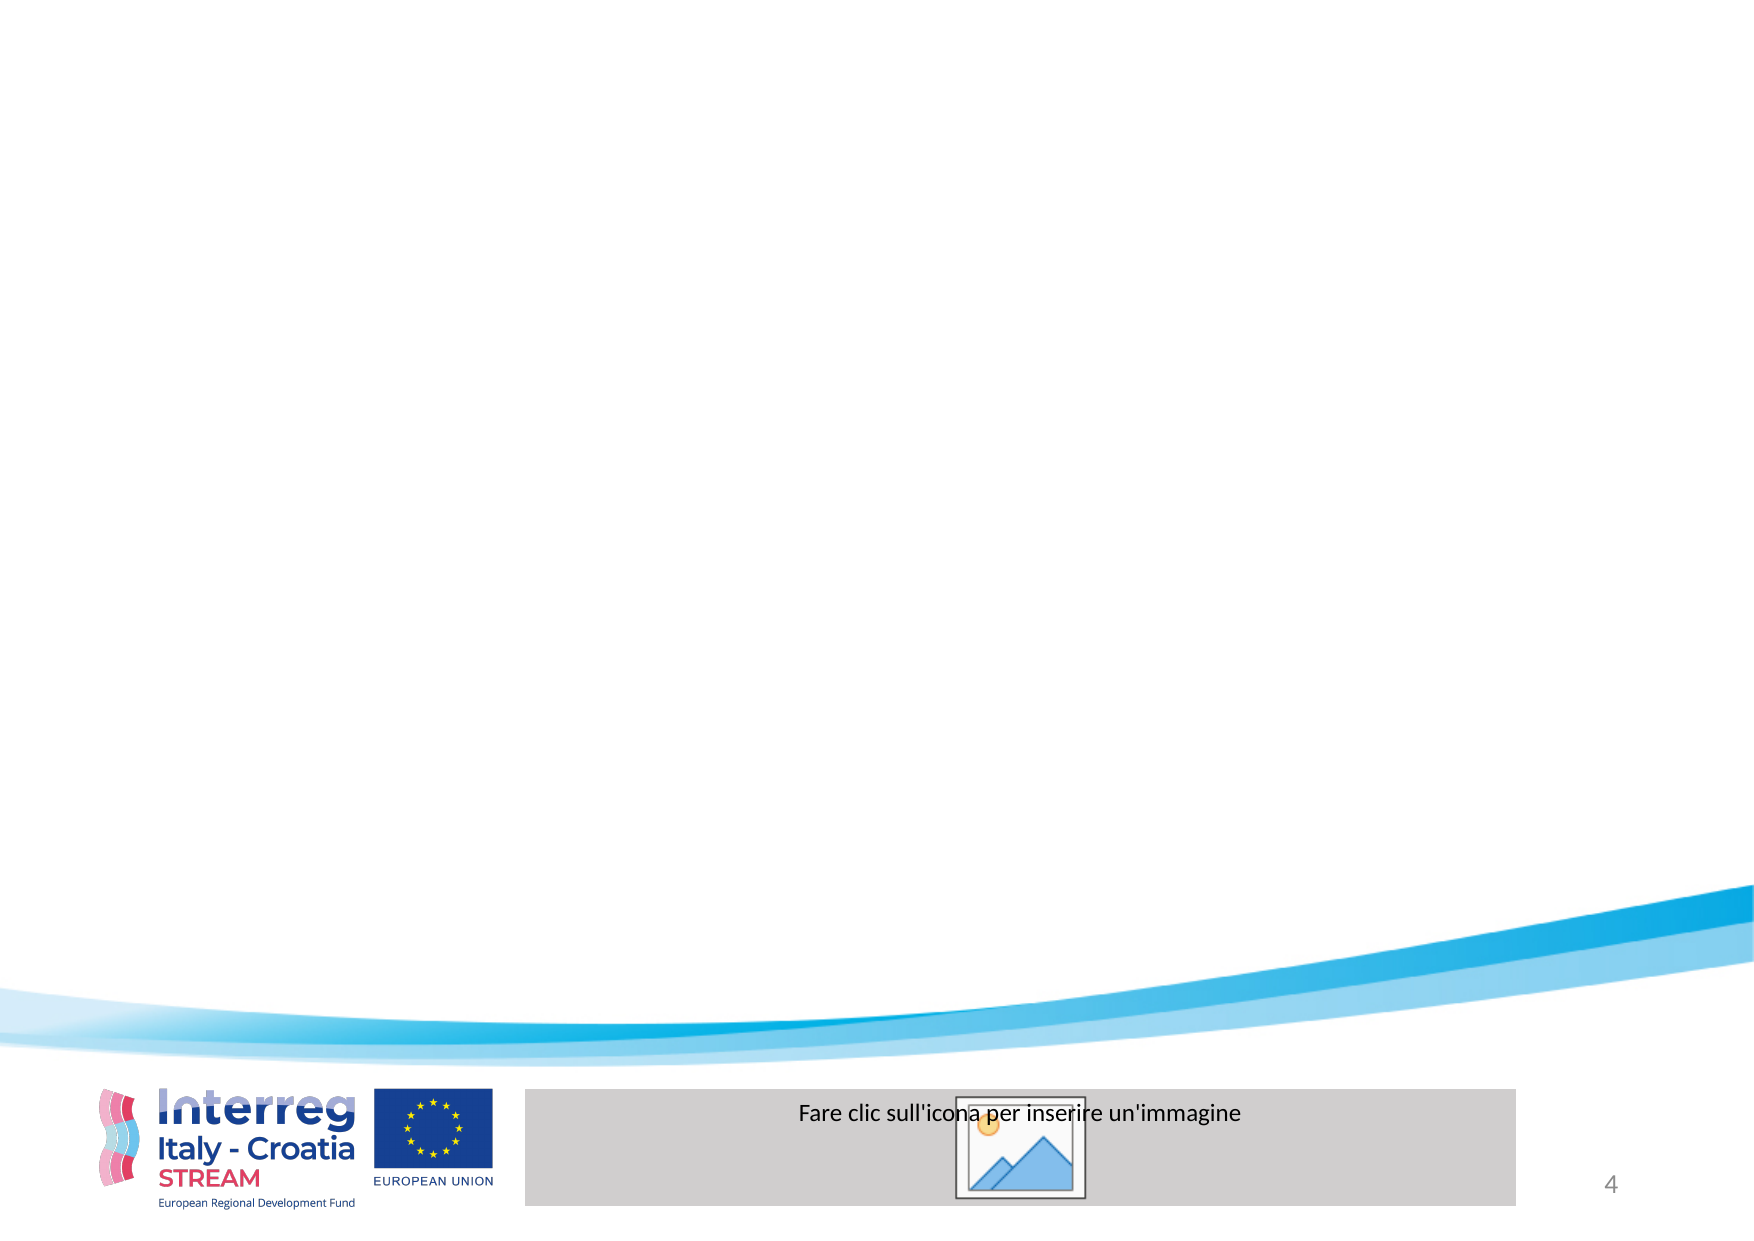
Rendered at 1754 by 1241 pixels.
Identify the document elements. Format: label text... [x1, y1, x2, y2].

slide_number 4 [1526, 1149, 1634, 1216]
picture [0, 884, 1754, 1220]
